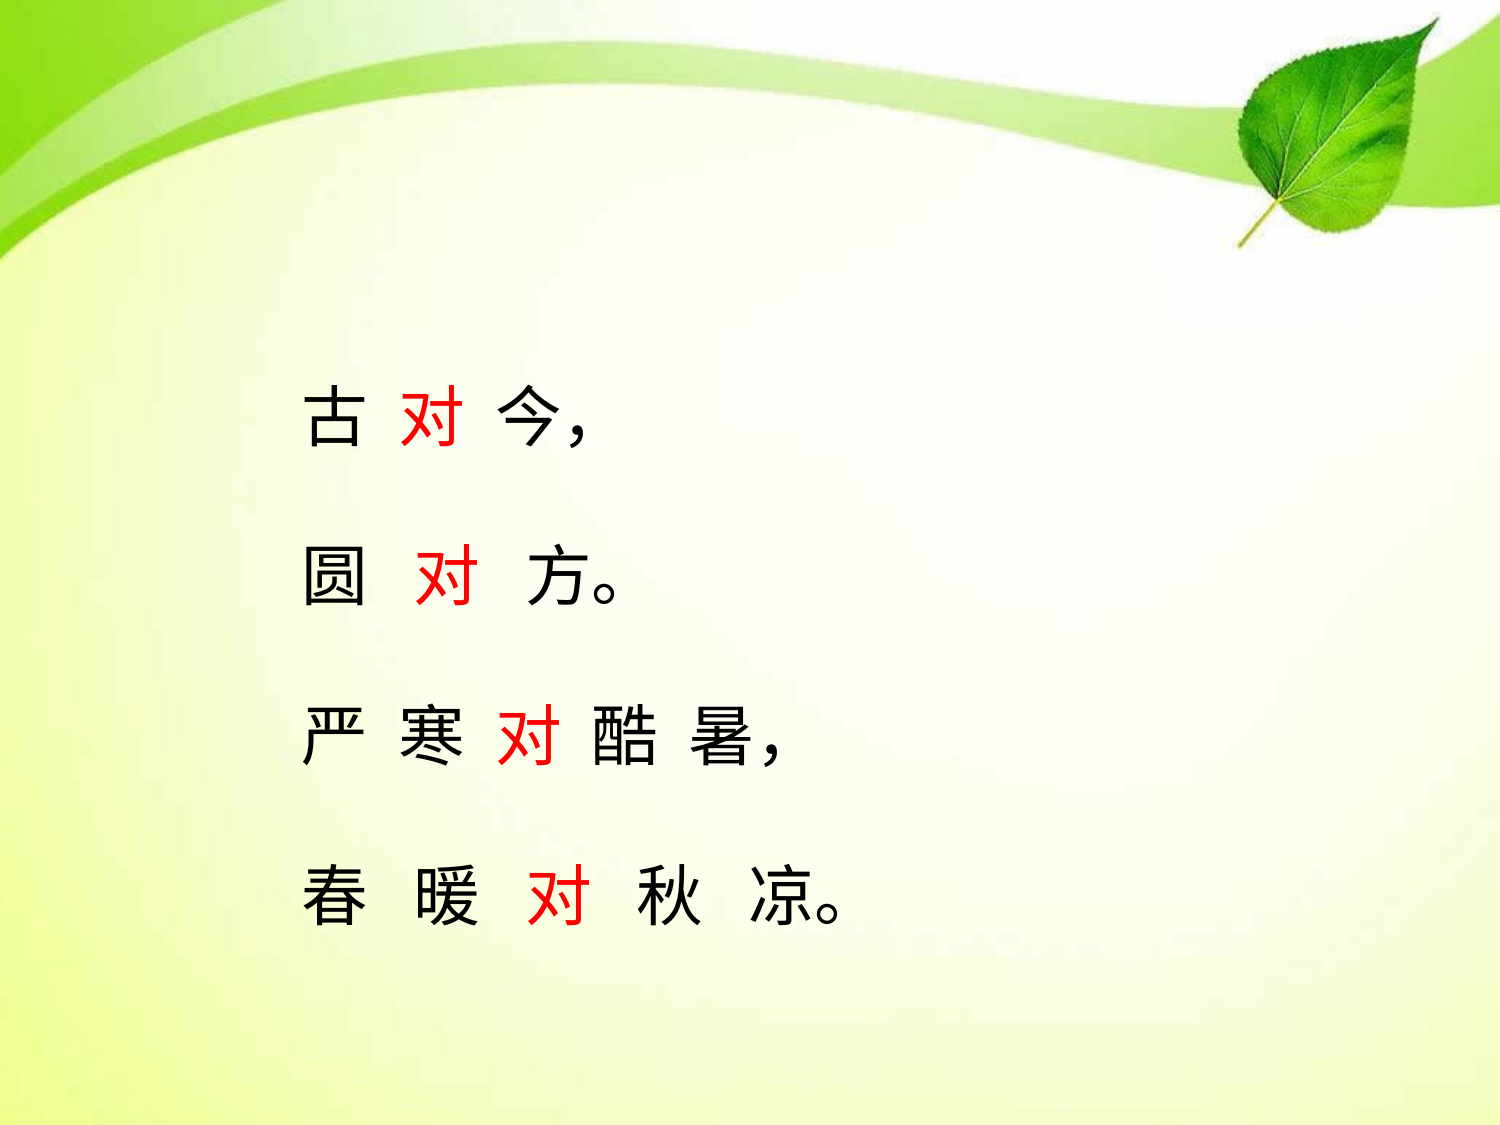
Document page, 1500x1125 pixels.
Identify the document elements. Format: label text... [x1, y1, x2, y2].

text_box 古 对 今， 圆 对 方。 严 寒 对 酷 暑， 春 暖 对 秋 凉。 [286, 286, 1324, 942]
picture [0, 0, 1500, 1125]
